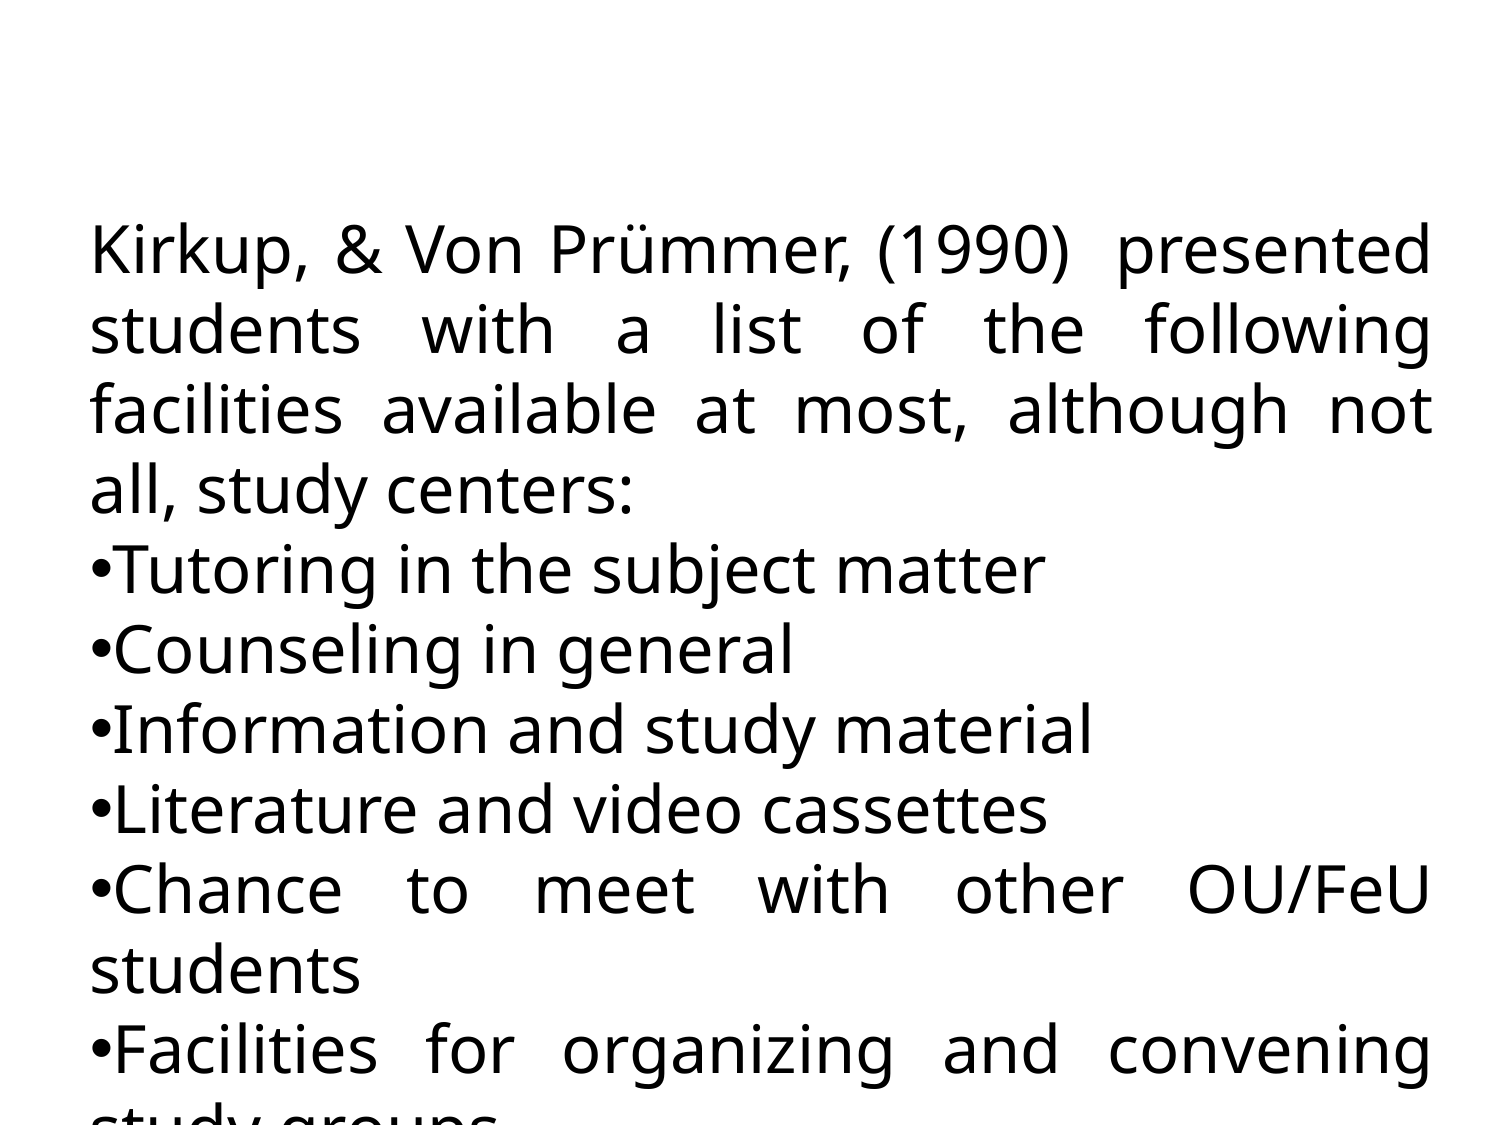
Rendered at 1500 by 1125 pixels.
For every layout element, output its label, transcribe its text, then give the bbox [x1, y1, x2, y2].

text_box Kirkup, & Von Prümmer, (1990) presented students with a list of the following facilities available at most, although not all, study centers: Tutoring in the subject matter Counseling in general Information and study material Literature and video cassettes Chance to meet with other OU/FeU students Facilities for organizing and convening study groups [75, 199, 1450, 1125]
